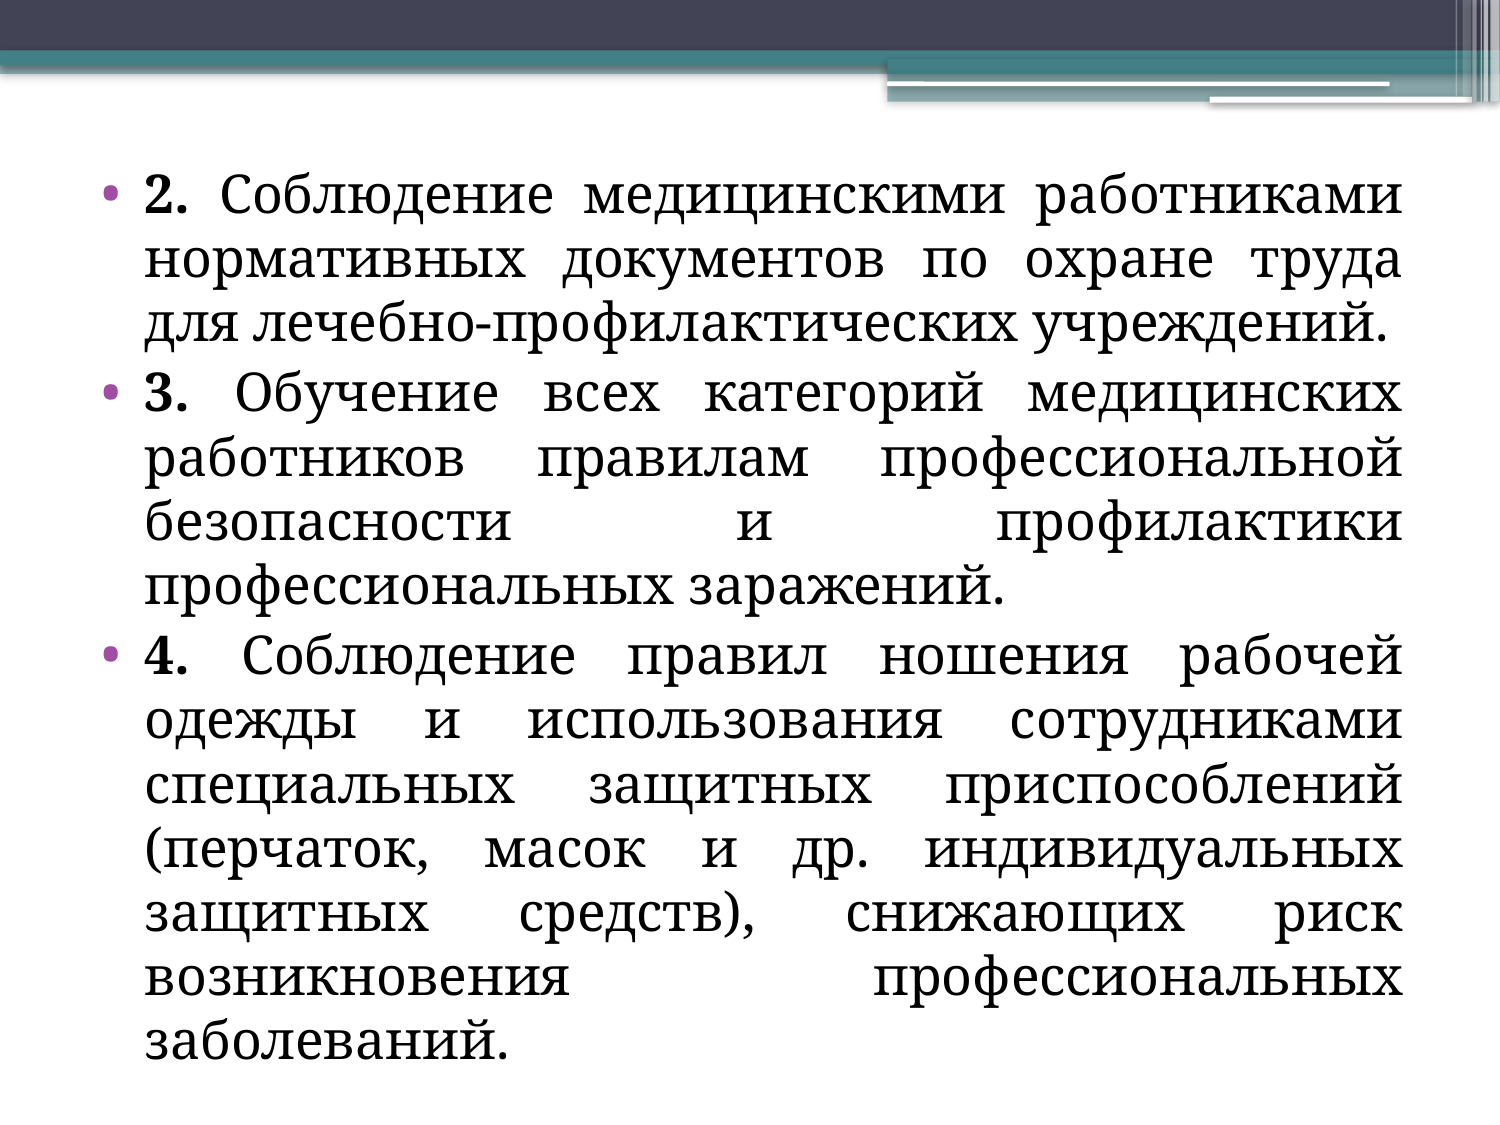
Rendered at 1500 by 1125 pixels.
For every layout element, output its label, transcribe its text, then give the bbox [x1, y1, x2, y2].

list 2. Соблюдение медицинскими работниками нормативных документов по охране труда для лечебно-профилактических учреждений. 3. Обучение всех категорий медицинских работников правилам профессиональной безопасности и профилактики профессиональных заражений. 4. Соблюдение правил ношения рабочей одежды и использования сотрудниками специальных защитных приспособлений (перчаток, масок и др. индивидуальных защитных средств), снижающих риск возникновения профессиональных заболеваний. [75, 152, 1418, 1079]
